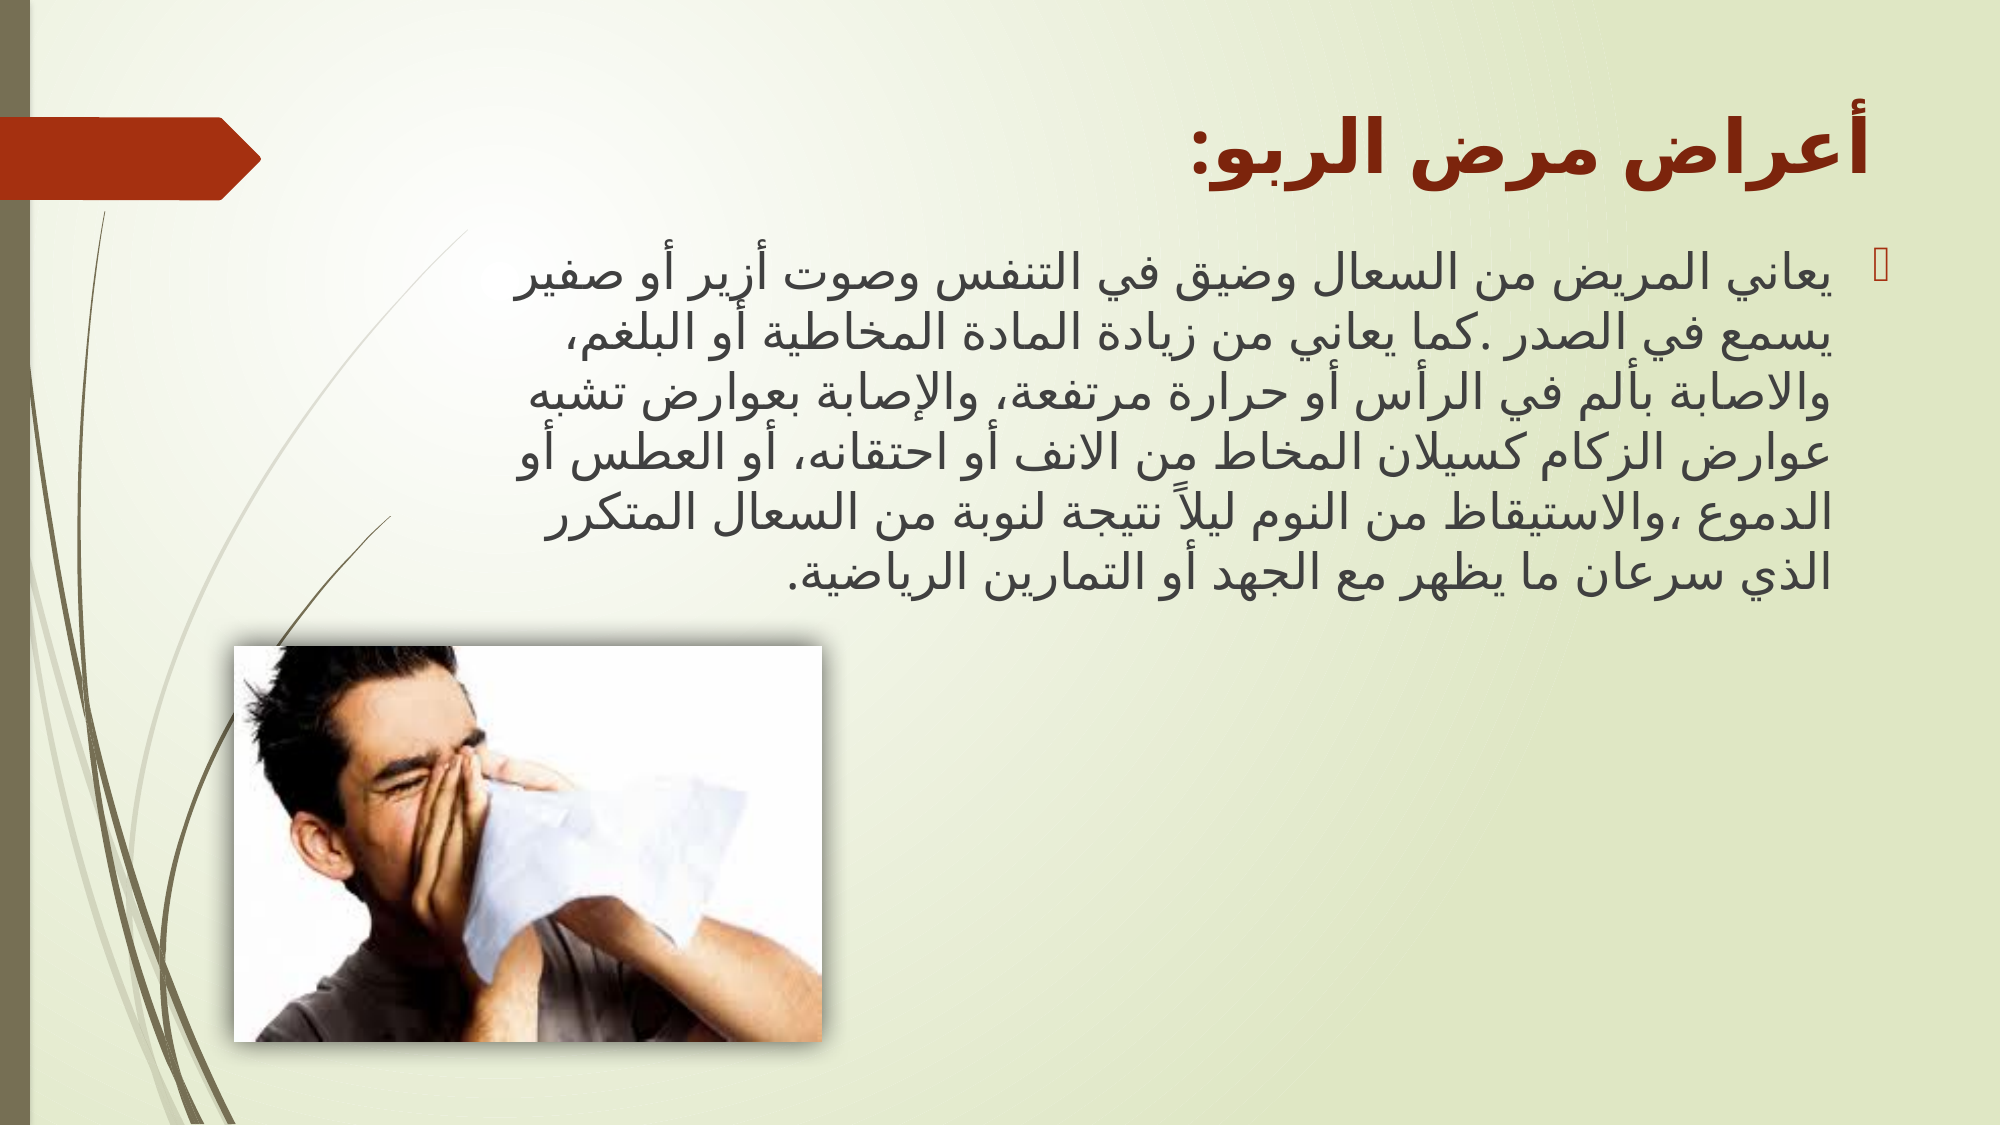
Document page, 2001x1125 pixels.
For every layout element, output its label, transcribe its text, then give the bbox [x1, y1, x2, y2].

title أعراض مرض الربو: [425, 91, 1888, 302]
list يعاني المريض من السعال وضيق في التنفس وصوت أزير أو صفير يسمع في الصدر .كما يعاني من زيادة المادة المخاطية أو البلغم، والاصابة بألم في الرأس أو حرارة مرتفعة، والإصابة بعوارض تشبه عوارض الزكام كسيلان المخاط من الانف أو احتقانه، أو العطس أو الدموع ،والاستيقاظ من النوم ليلاً نتيجة لنوبة من السعال المتكرر الذي سرعان ما يظهر مع الجهد أو التمارين الرياضية. [443, 231, 1906, 852]
picture [233, 646, 822, 1043]
